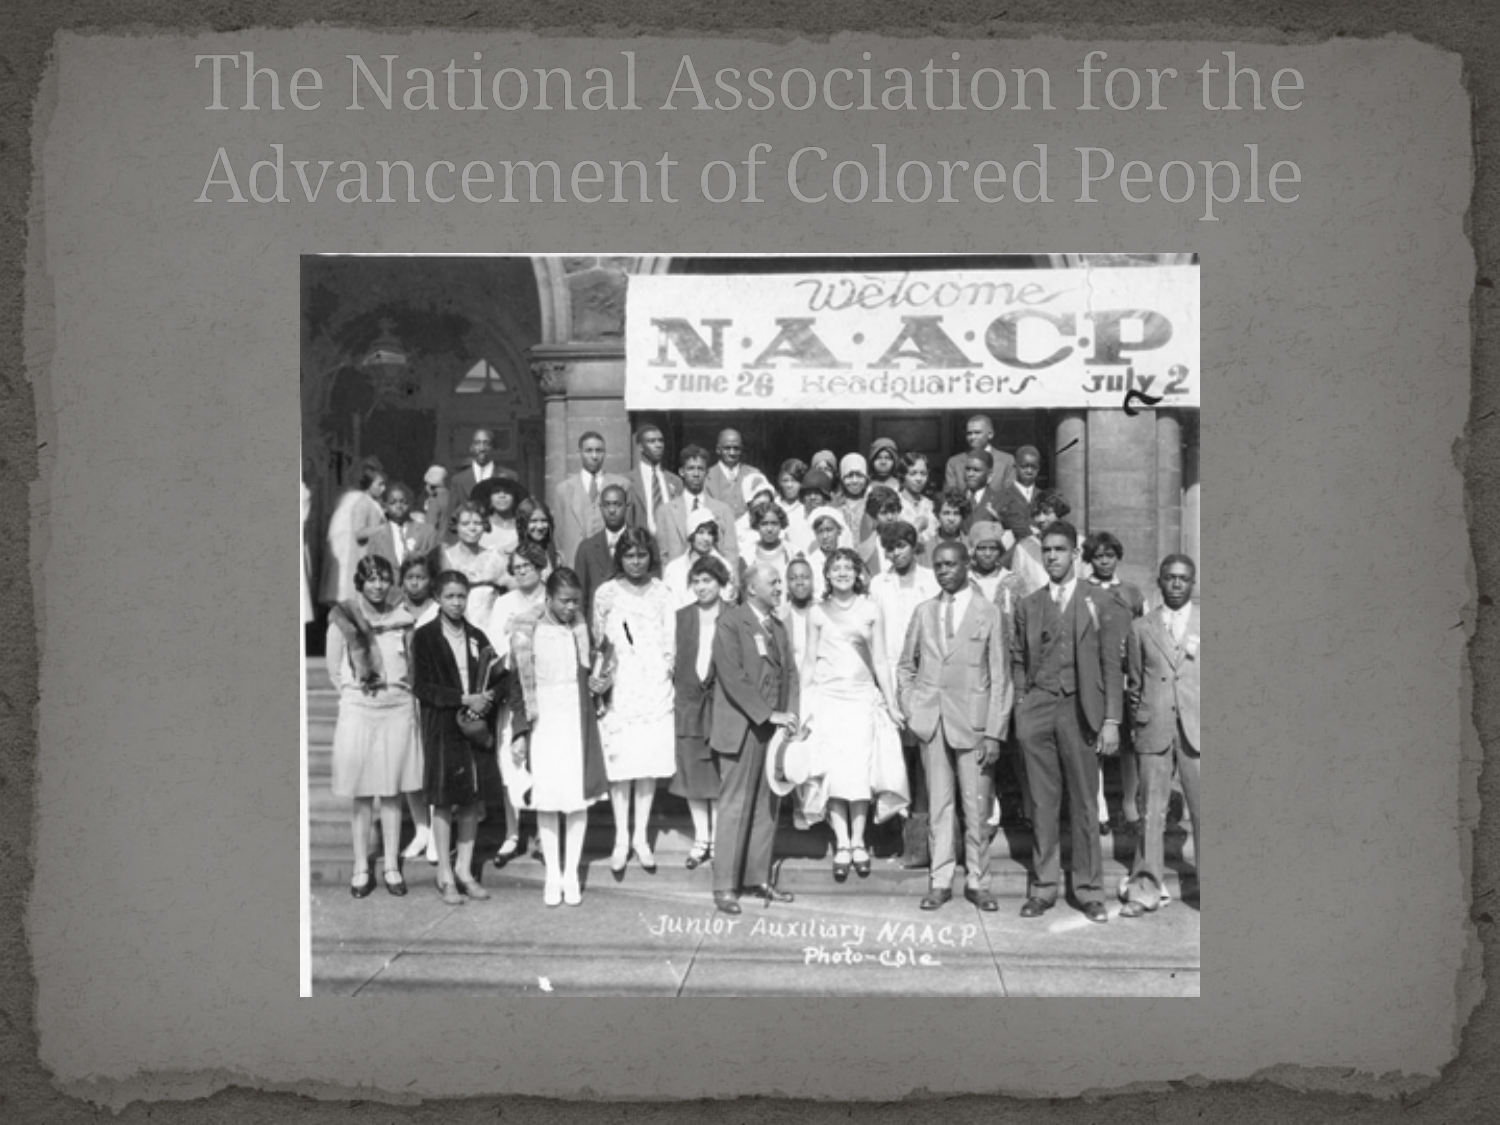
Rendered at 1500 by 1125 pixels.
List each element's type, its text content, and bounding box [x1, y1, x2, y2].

title The National Association for the Advancement of Colored People [74, 24, 1425, 225]
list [302, 255, 1199, 995]
